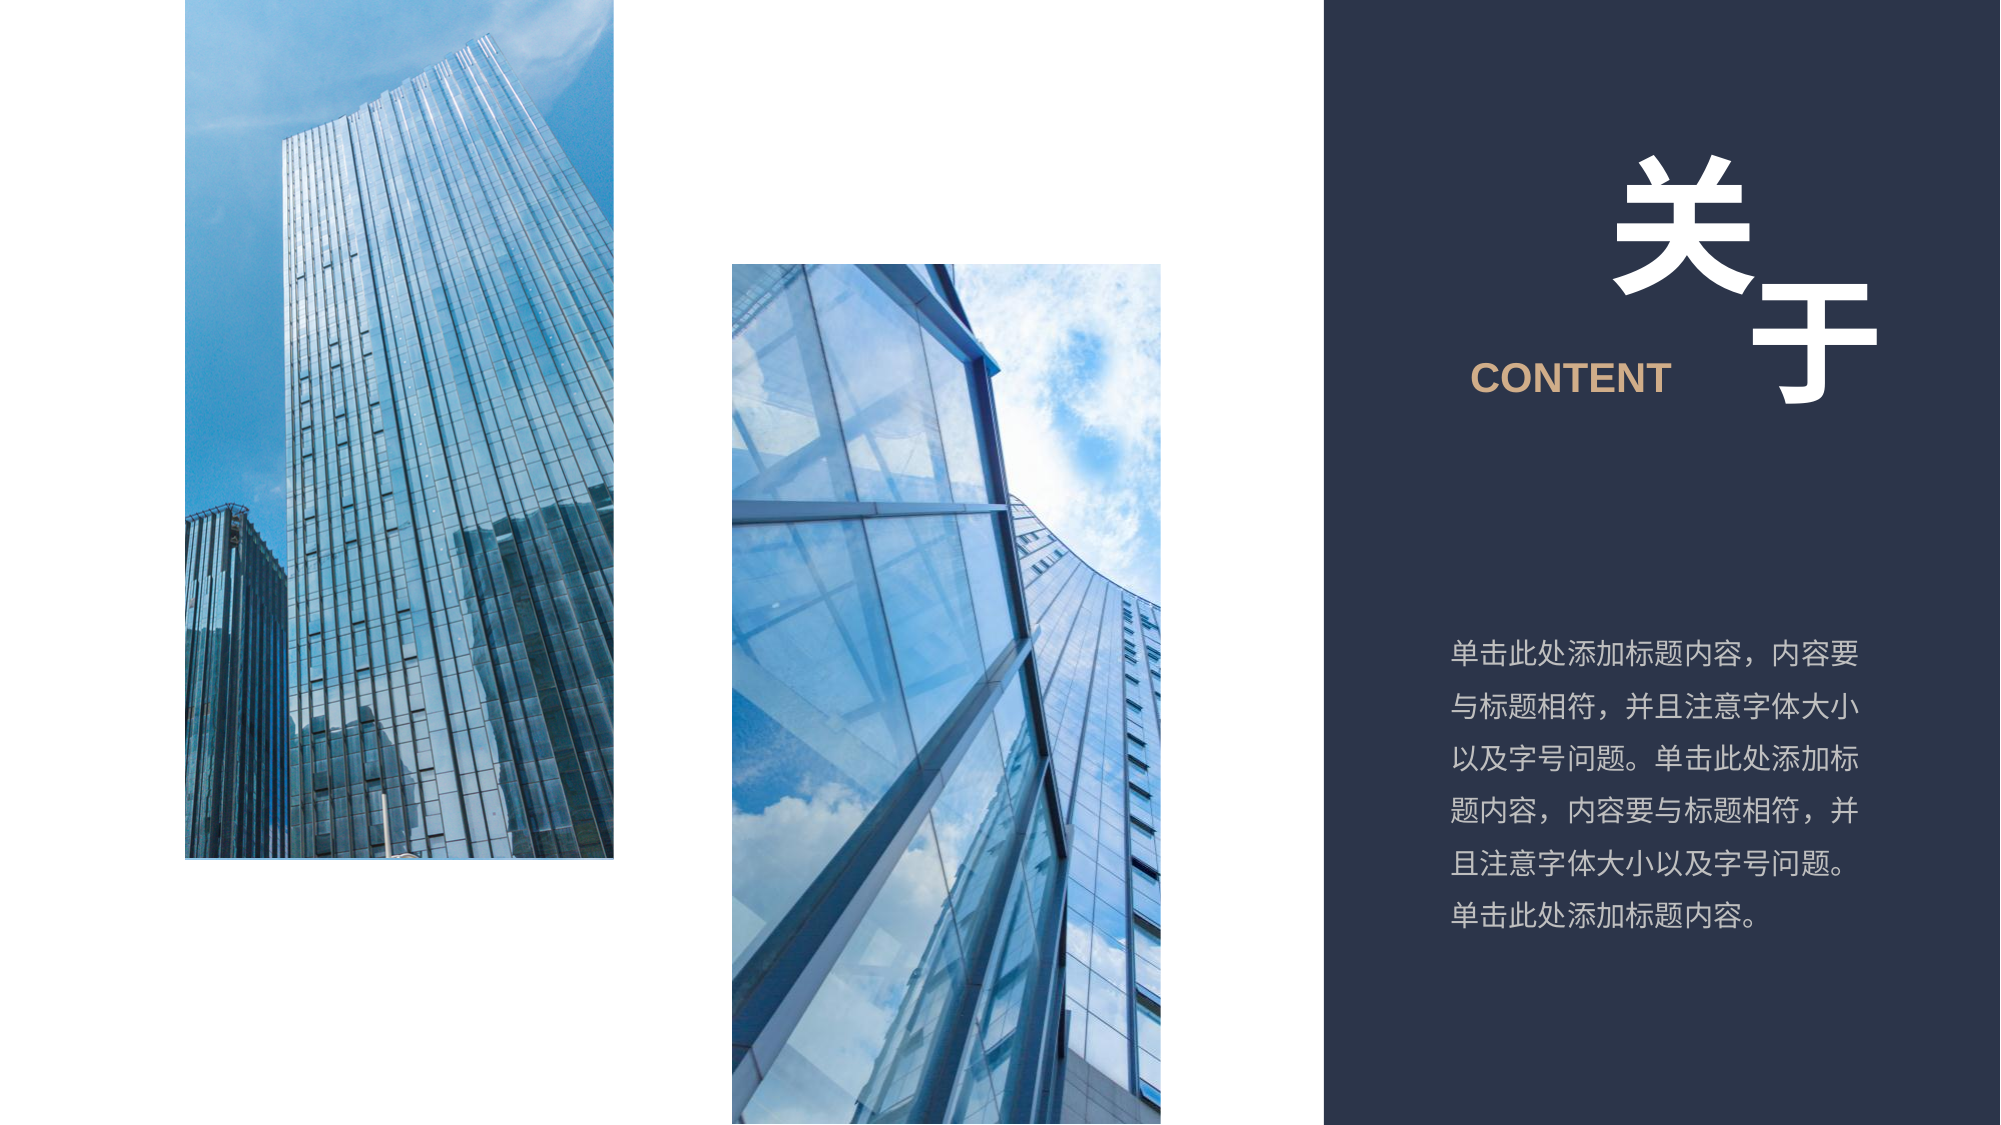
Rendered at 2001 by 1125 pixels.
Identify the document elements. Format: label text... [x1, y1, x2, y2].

text_box 单击此处添加标题内容，内容要与标题相符，并且注意字体大小以及字号问题。单击此处添加标题内容，内容要与标题相符，并且注意字体大小以及字号问题。单击此处添加标题内容。 [1435, 610, 1889, 940]
text_box [1323, 0, 2000, 1125]
text_box CONTENT [1455, 343, 1719, 409]
text_box 于 [1718, 247, 1912, 428]
text_box 关 [1587, 125, 1781, 321]
text_box [731, 263, 1162, 1124]
text_box [184, 0, 615, 860]
